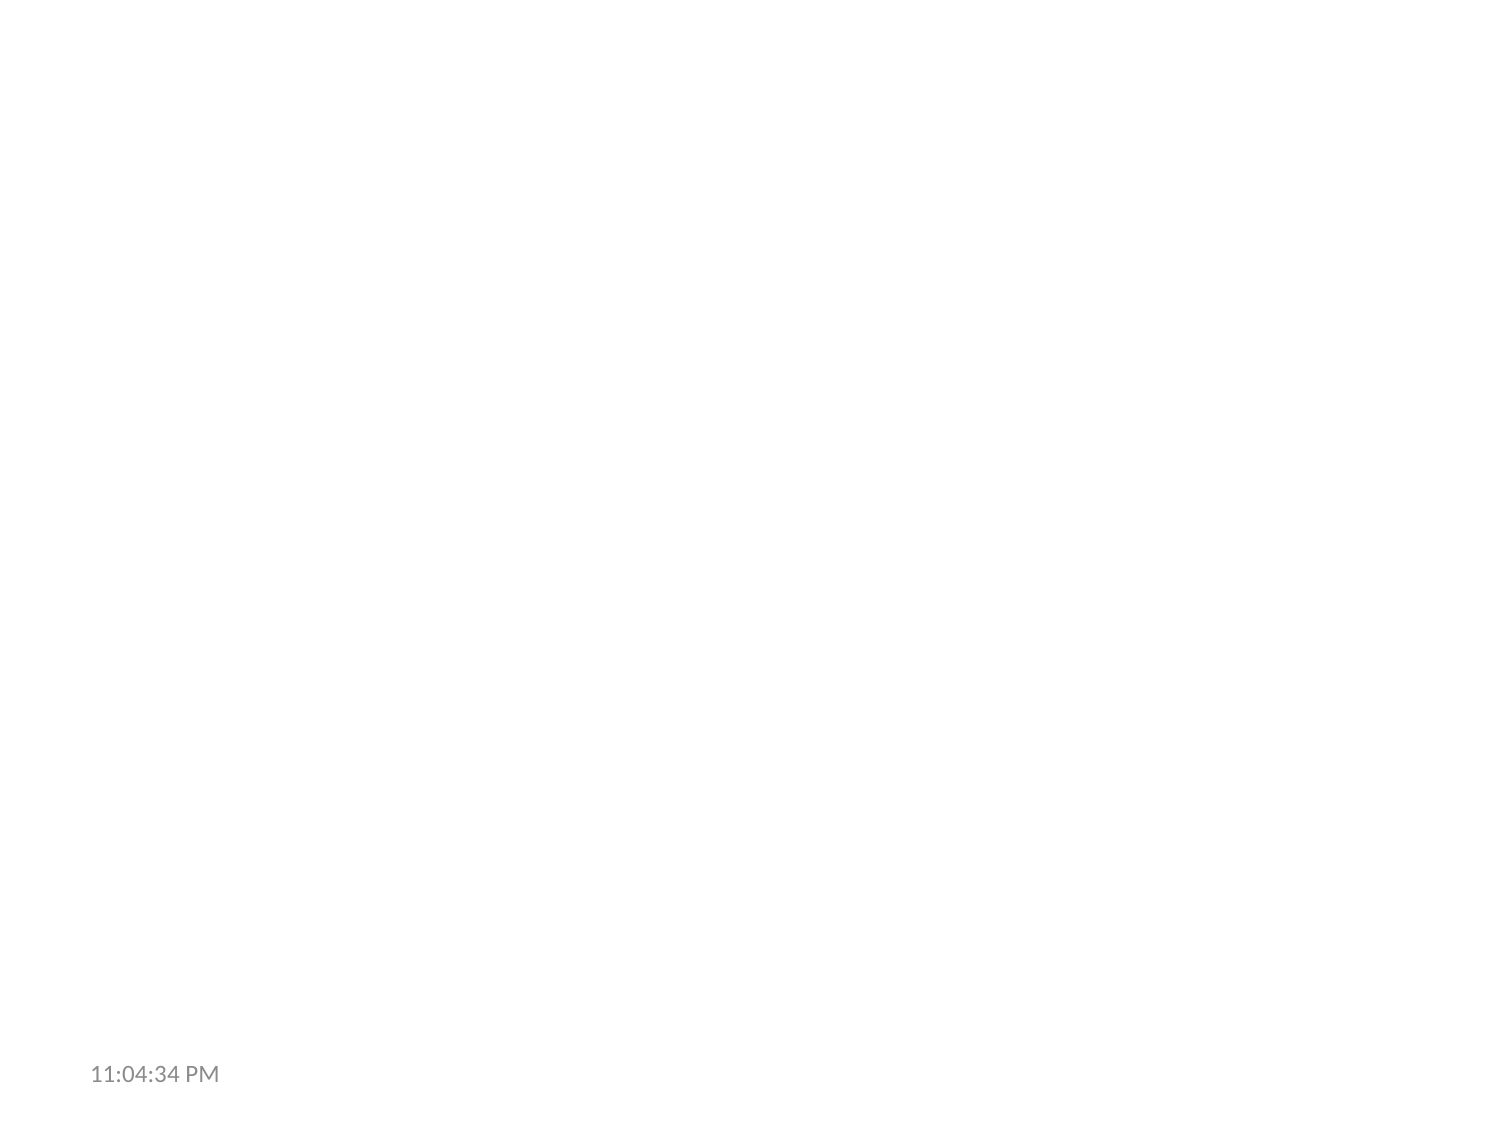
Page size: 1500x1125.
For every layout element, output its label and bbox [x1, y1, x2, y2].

slide_number [75, 1042, 425, 1103]
